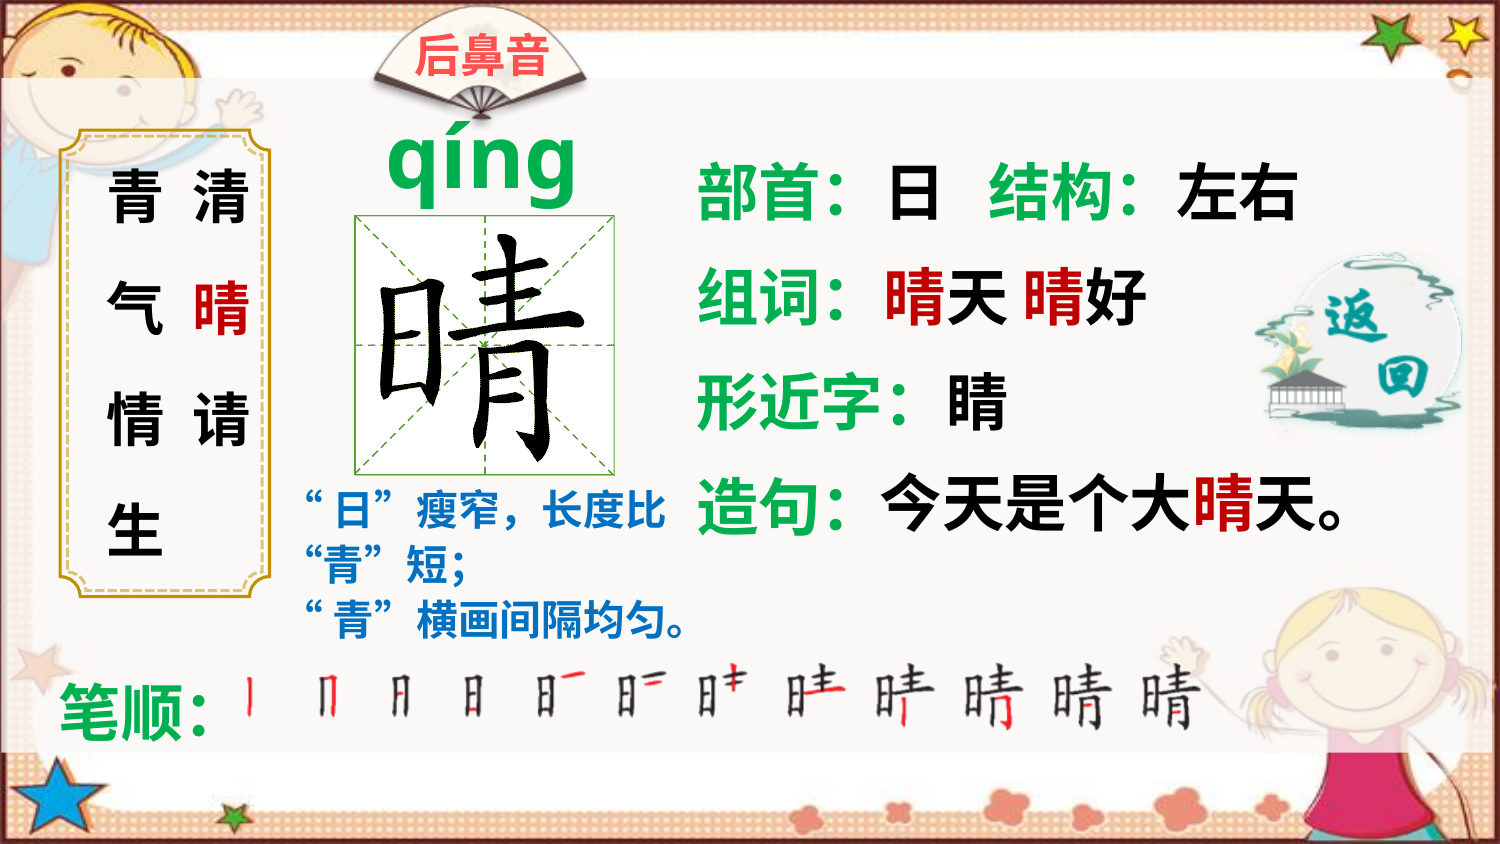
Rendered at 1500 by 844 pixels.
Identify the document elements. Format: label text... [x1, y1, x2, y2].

text_box “日”瘦窄，长度比“青”短； “青”横画间隔均匀。 [266, 471, 704, 652]
picture [241, 660, 1204, 737]
picture [588, 0, 1500, 115]
picture [354, 215, 615, 476]
picture [1249, 234, 1485, 466]
text_box 部首：日 结构：左右 组词：晴天 晴好 形近字：睛 造句： [681, 115, 1500, 551]
picture [0, 0, 1500, 844]
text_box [60, 130, 270, 597]
text_box 今天是个大晴天。 [865, 442, 1500, 547]
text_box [372, 0, 588, 127]
text_box 笔顺： [43, 629, 302, 757]
text_box qínɡ [333, 93, 633, 213]
